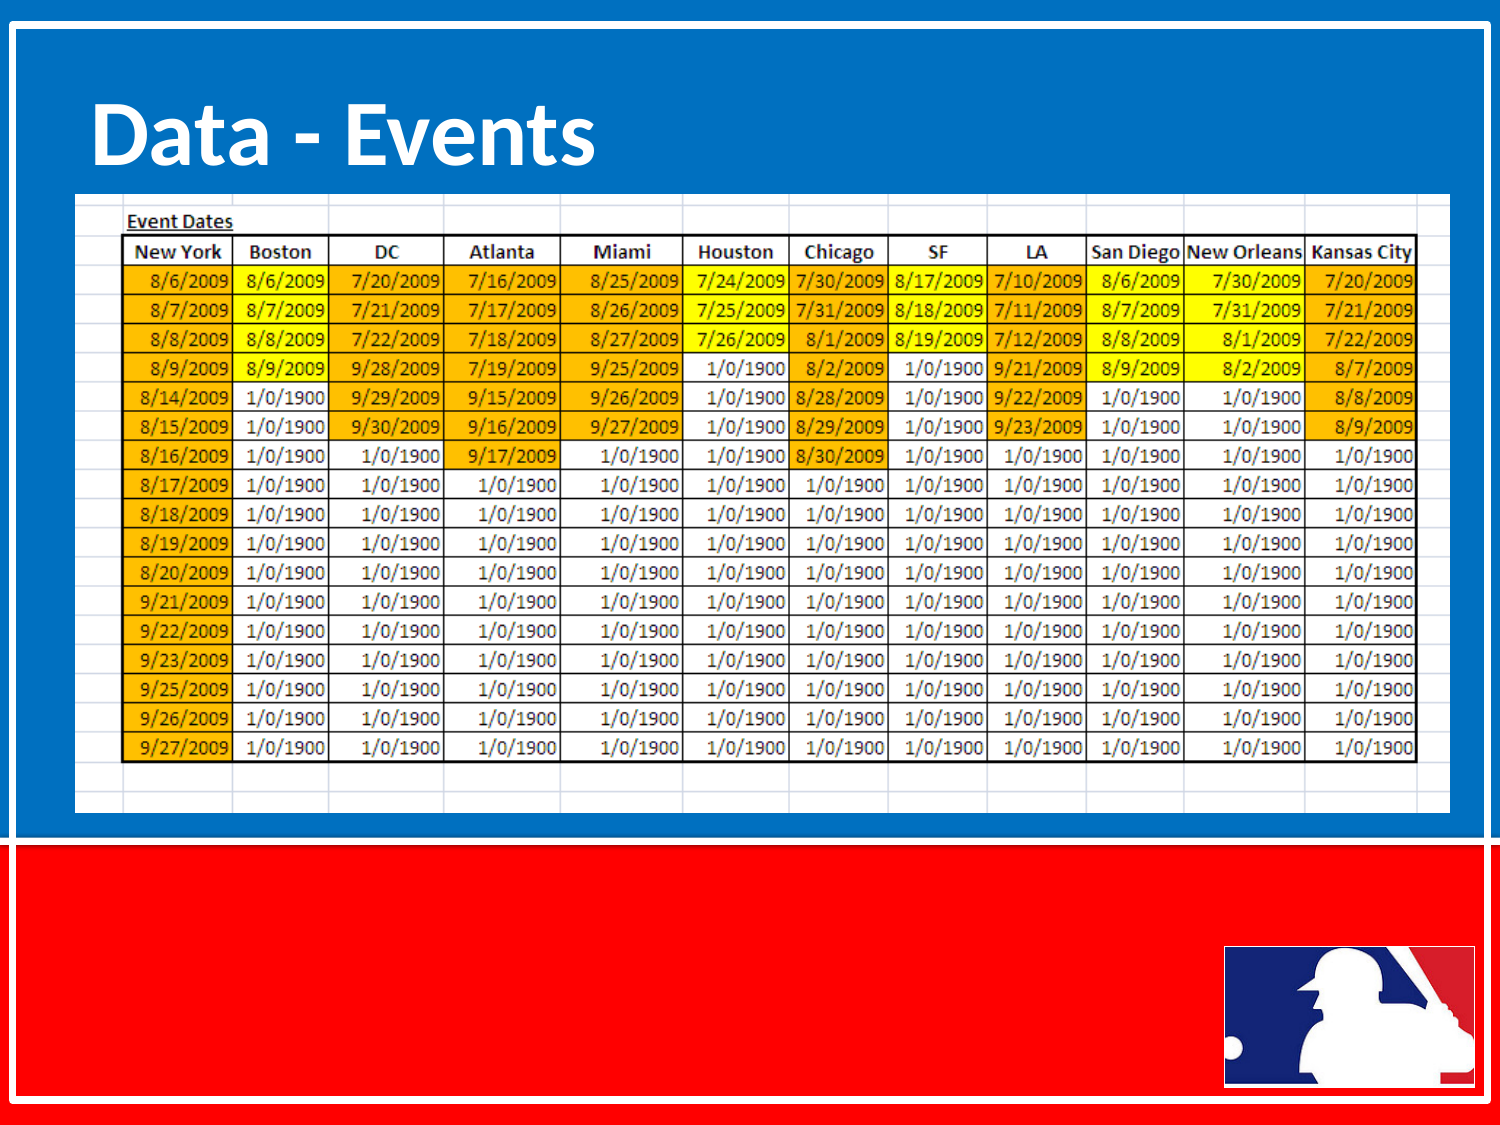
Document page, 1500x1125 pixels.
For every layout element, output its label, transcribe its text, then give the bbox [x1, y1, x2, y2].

title Data - Events [75, 25, 1425, 194]
picture [1225, 947, 1474, 1087]
picture [74, 194, 1450, 813]
